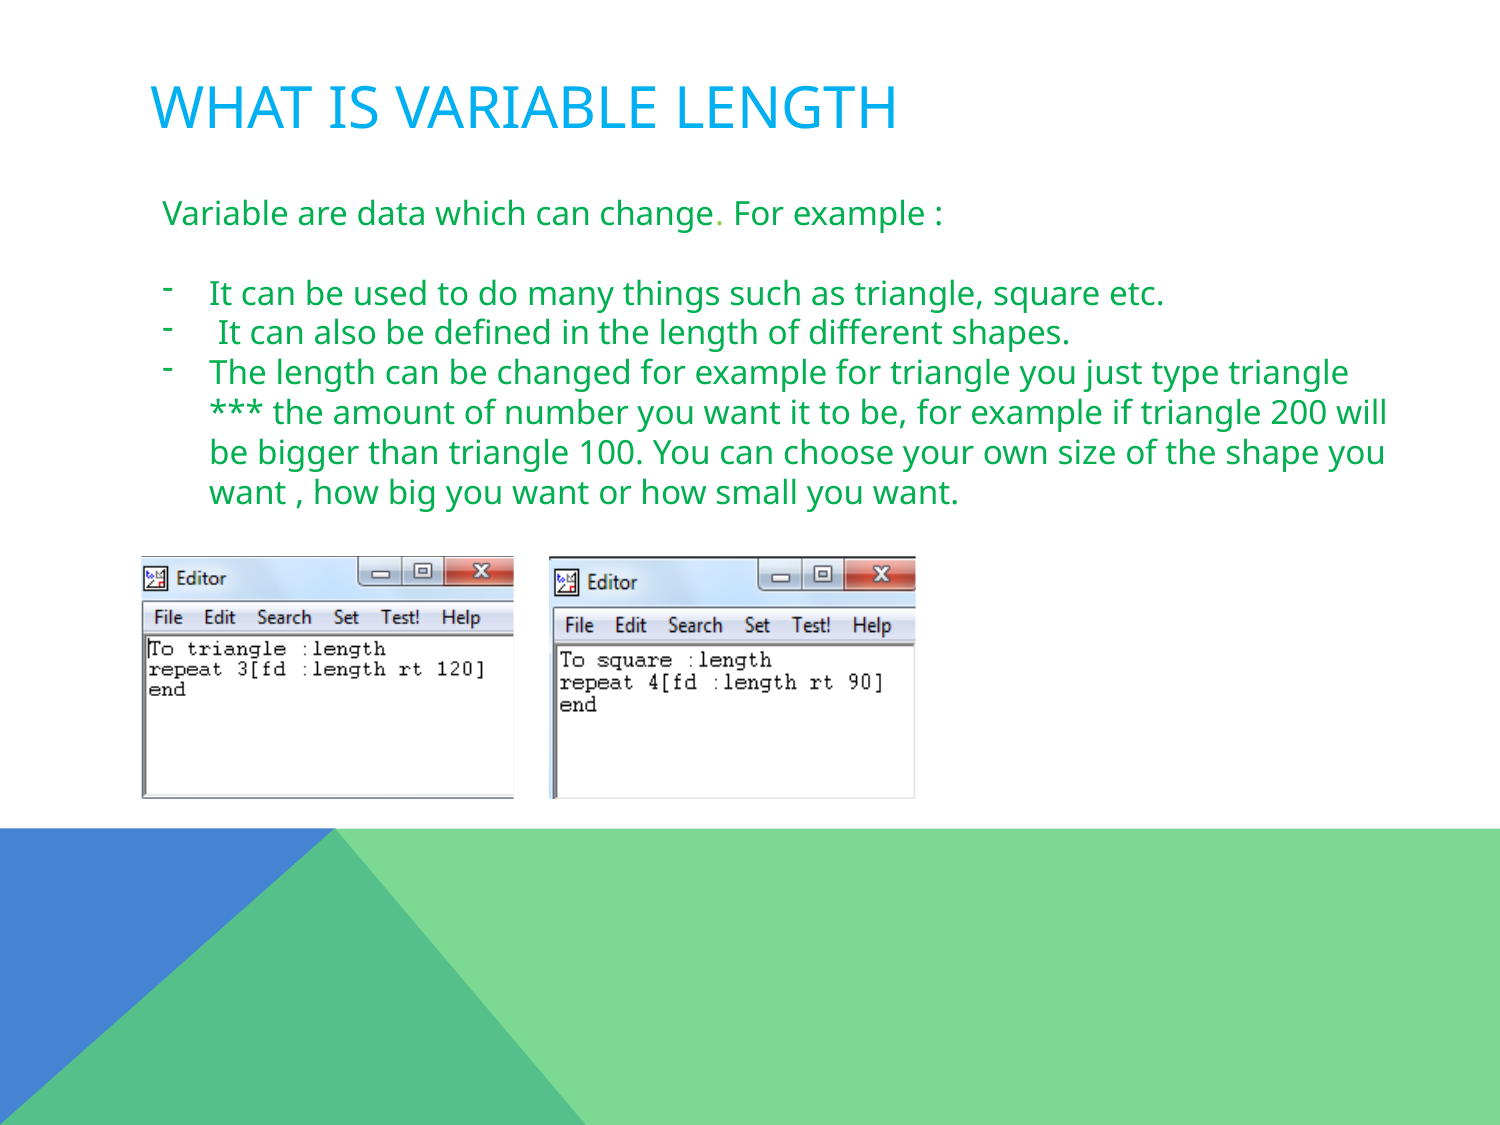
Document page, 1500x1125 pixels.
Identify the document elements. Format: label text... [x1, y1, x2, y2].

text_box Variable are data which can change. For example : It can be used to do many things such as triangle, square etc. It can also be defined in the length of different shapes. The length can be changed for example for triangle you just type triangle *** the amount of number you want it to be, for example if triangle 200 will be bigger than triangle 100. You can choose your own size of the shape you want , how big you want or how small you want. [147, 184, 1412, 599]
picture [548, 556, 916, 799]
picture [141, 556, 514, 799]
title What is variable Length [135, 60, 1369, 150]
